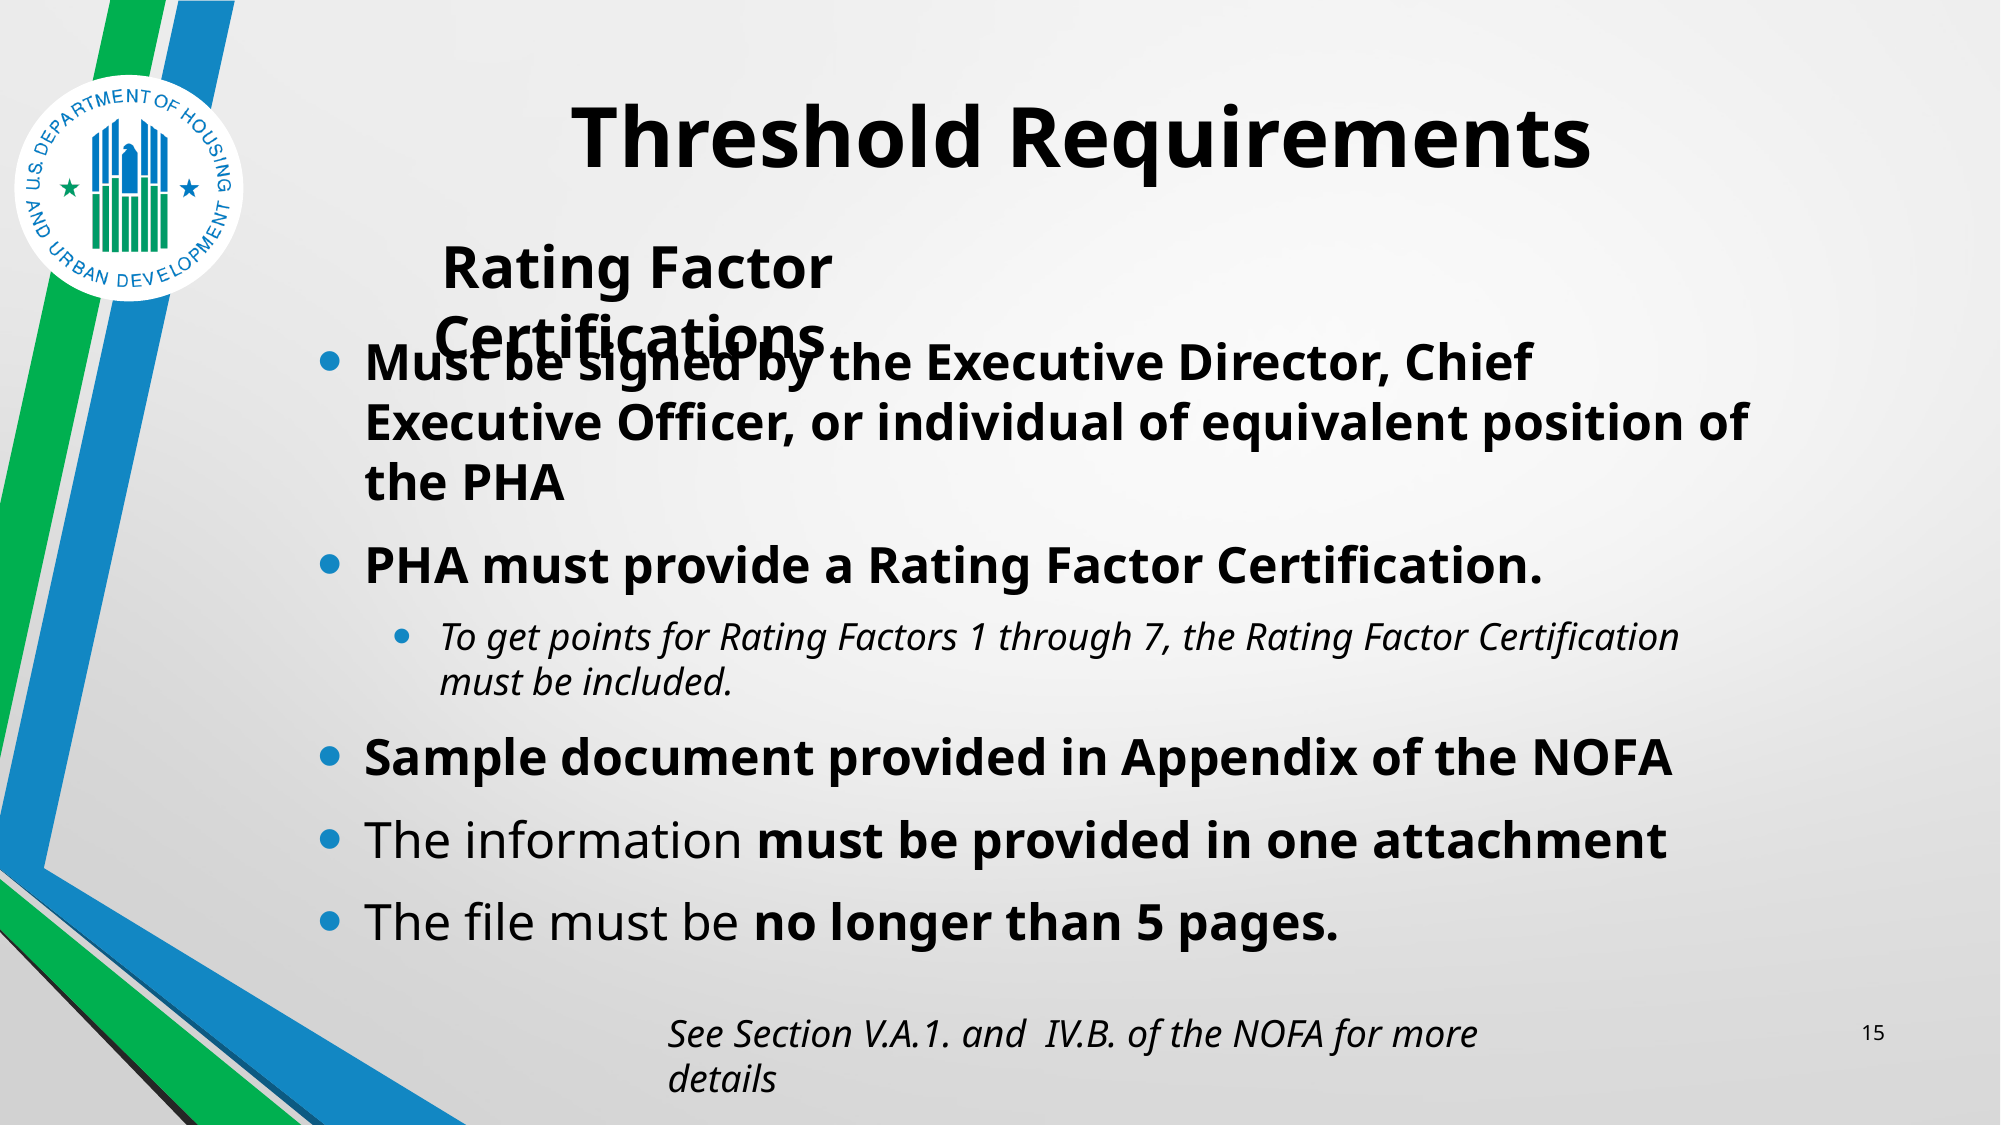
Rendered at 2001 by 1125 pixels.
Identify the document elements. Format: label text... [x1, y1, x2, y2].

text_box Must be signed by the Executive Director, Chief Executive Officer, or individual of equivalent position of the PHA PHA must provide a Rating Factor Certification. To get points for Rating Factors 1 through 7, the Rating Factor Certification must be included. Sample document provided in Appendix of the NOFA The information must be provided in one attachment The file must be no longer than 5 pages. [302, 278, 1771, 1003]
slide_number 15 [1809, 1003, 1900, 1064]
picture [26, 89, 231, 287]
text_box Rating Factor Certifications [239, 222, 1037, 378]
text_box See Section V.A.1. and IV.B. of the NOFA for more details [652, 1002, 1567, 1108]
title Threshold Requirements [239, 27, 1925, 241]
